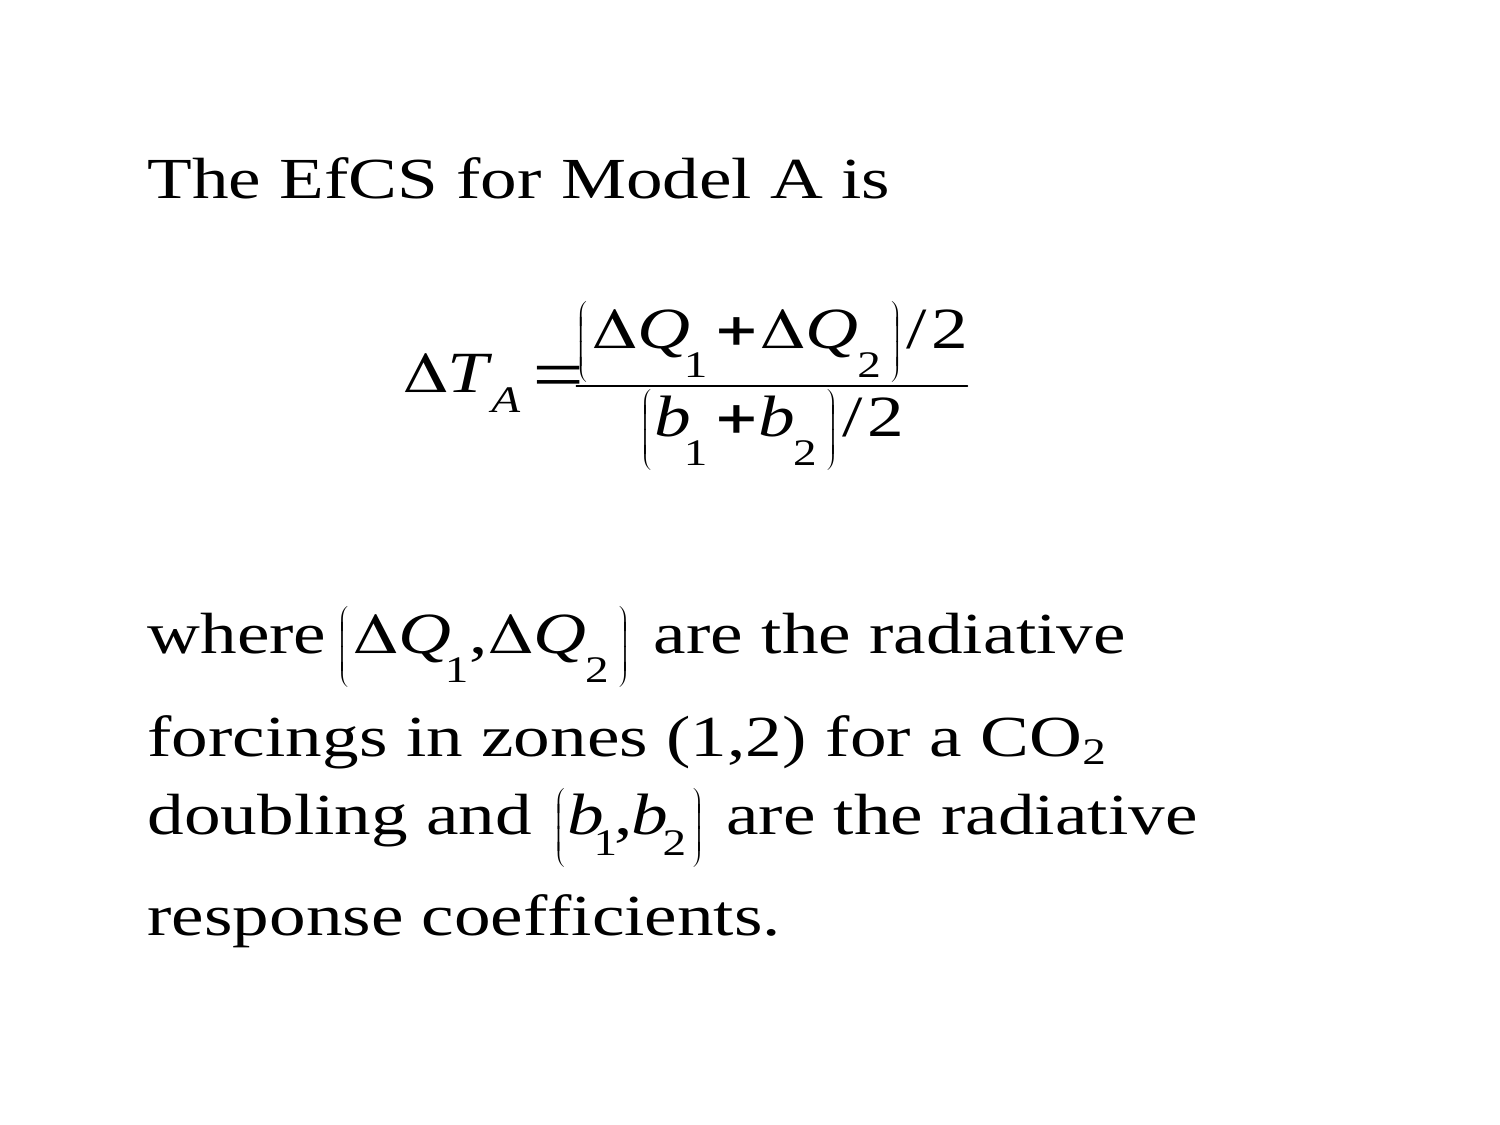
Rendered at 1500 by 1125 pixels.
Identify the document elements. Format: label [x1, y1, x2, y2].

picture [147, 144, 1329, 981]
